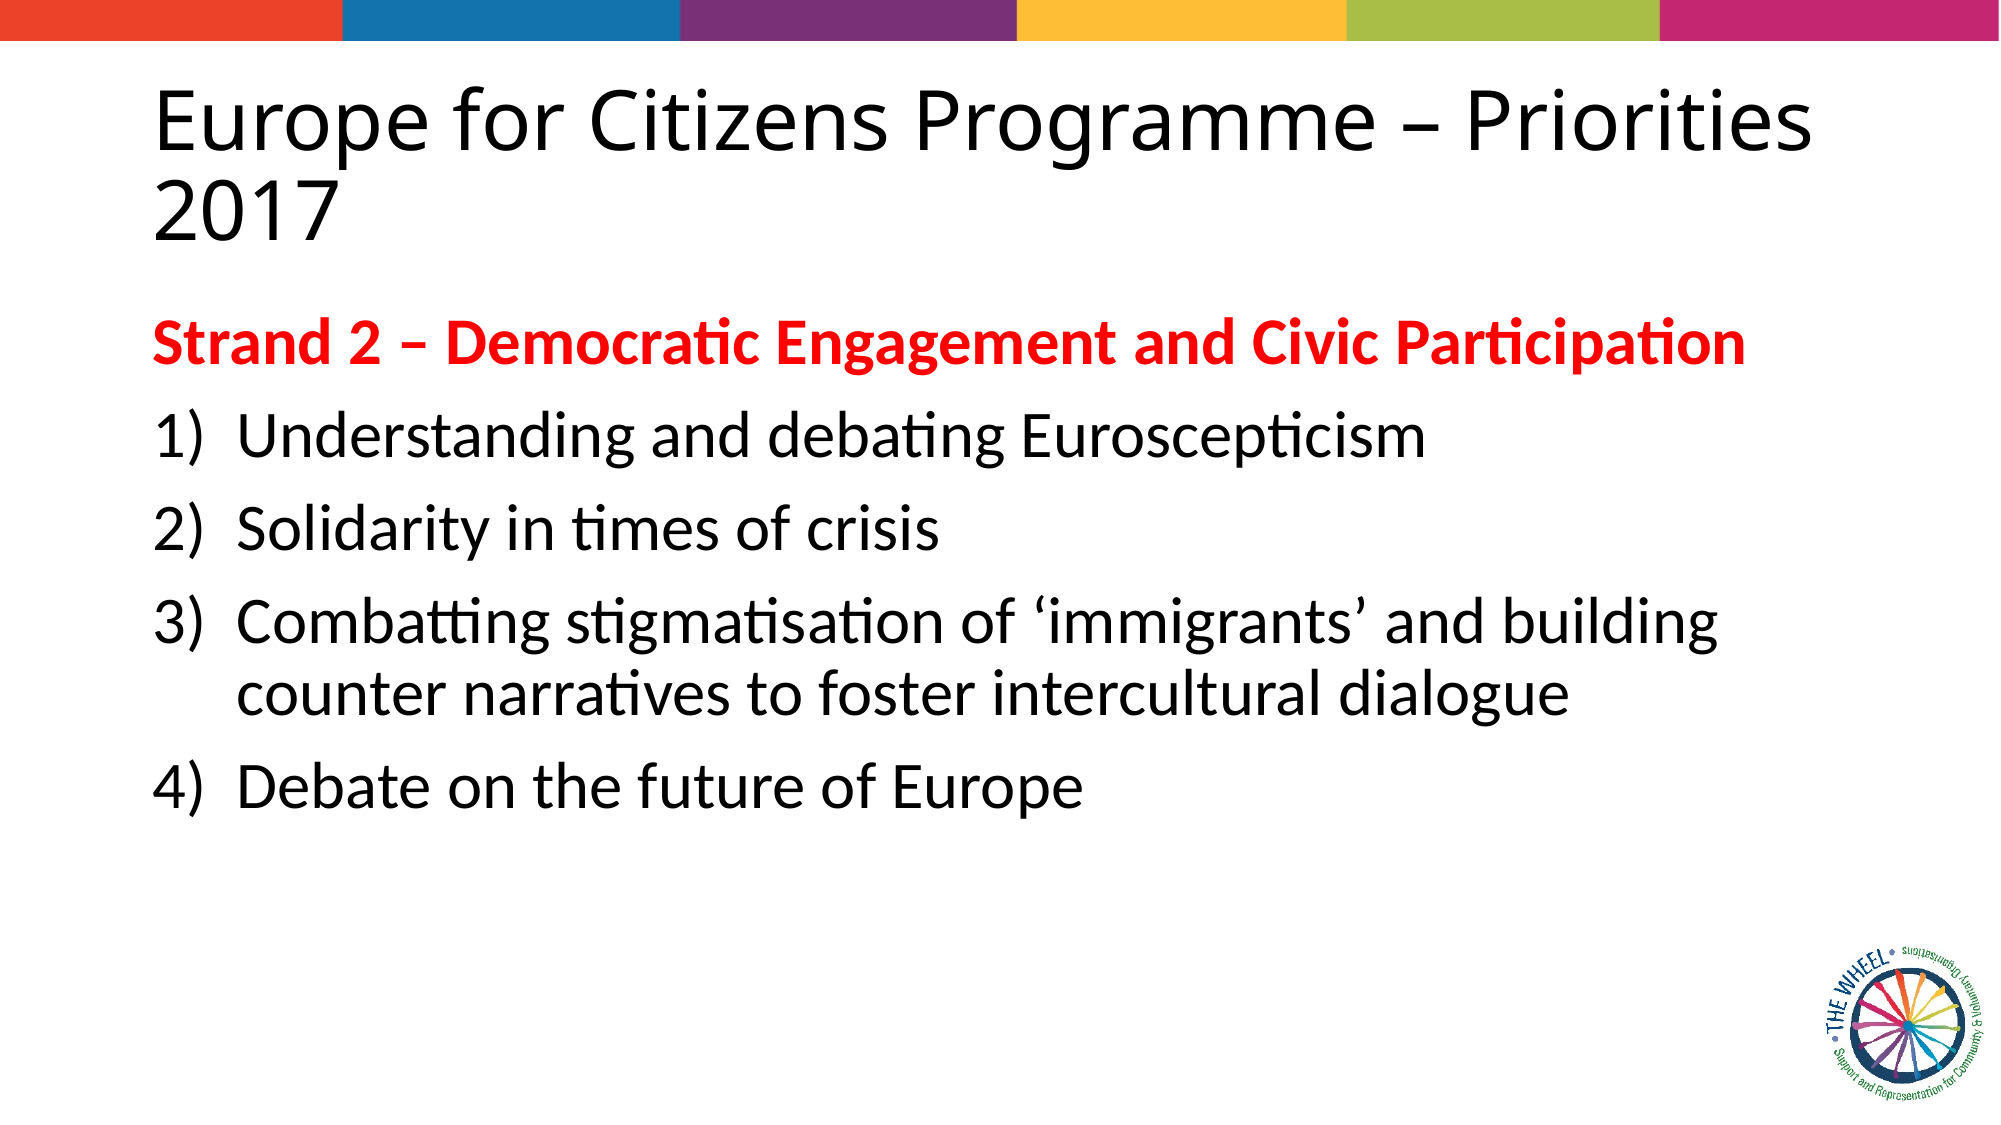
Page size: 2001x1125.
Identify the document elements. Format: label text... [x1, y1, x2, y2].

picture [1825, 944, 1984, 1103]
picture [0, 0, 2000, 41]
title Europe for Citizens Programme – Priorities 2017 [137, 59, 1863, 278]
list Strand 2 – Democratic Engagement and Civic Participation Understanding and debating Euroscepticism Solidarity in times of crisis Combatting stigmatisation of ‘immigrants’ and building counter narratives to foster intercultural dialogue Debate on the future of Europe [137, 299, 1863, 1014]
